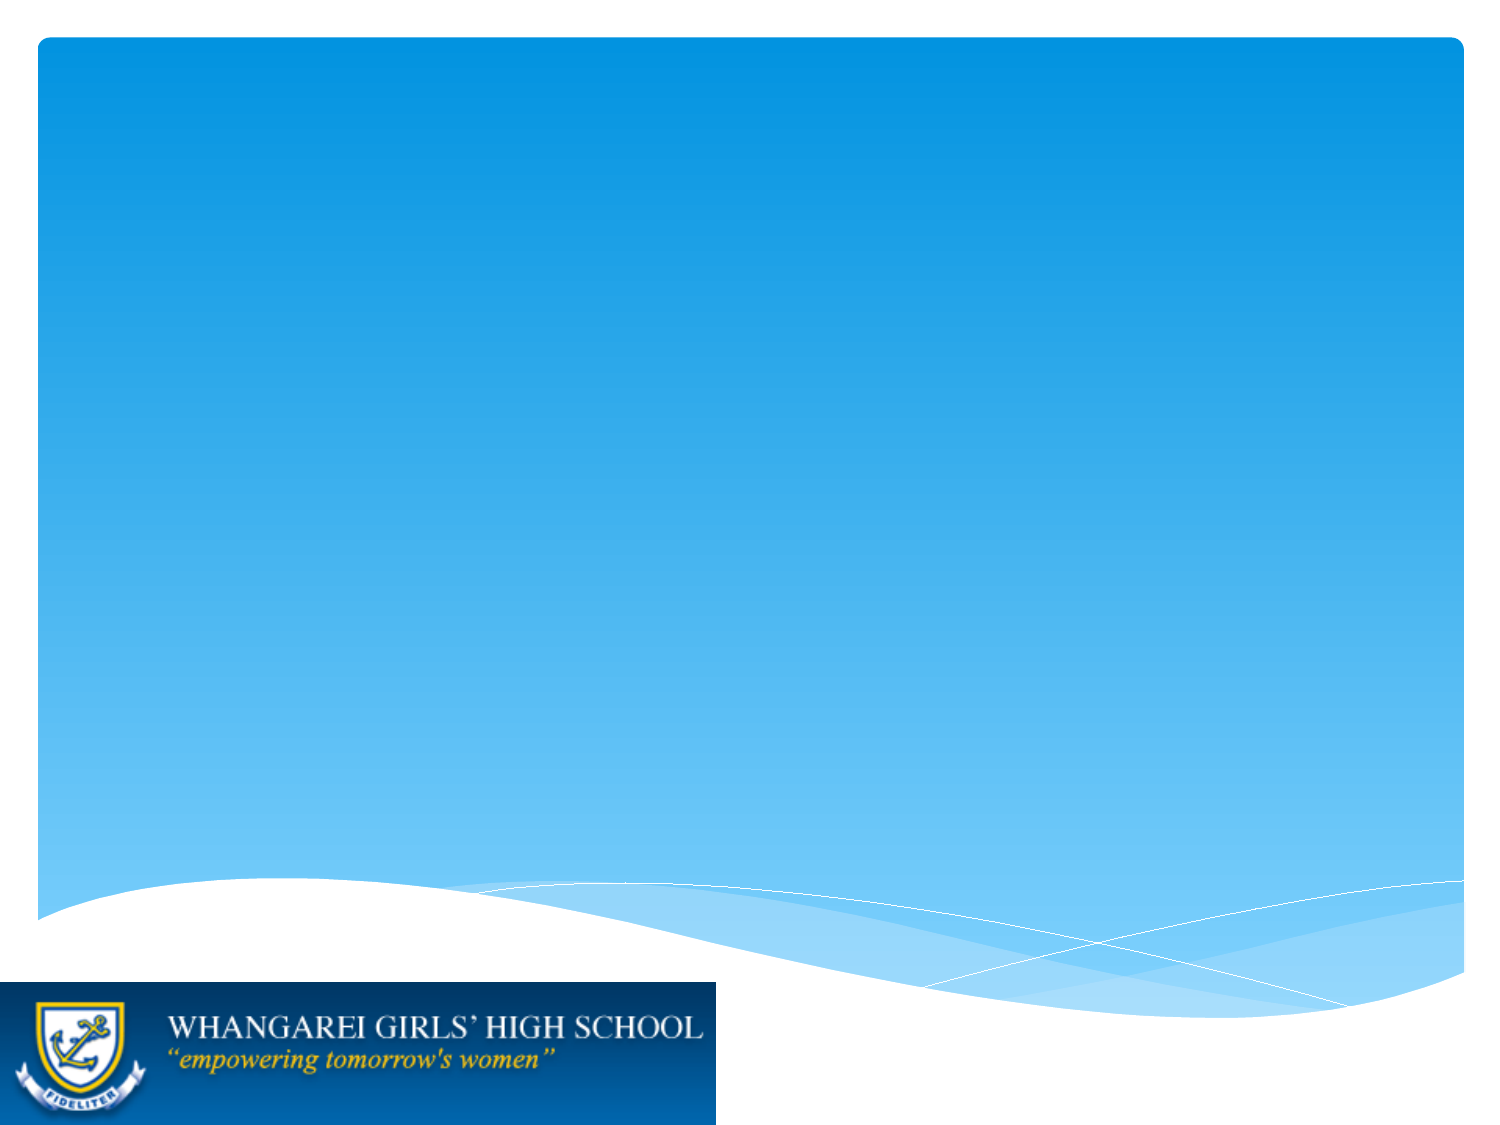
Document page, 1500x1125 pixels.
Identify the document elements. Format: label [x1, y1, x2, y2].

picture [0, 982, 716, 1125]
